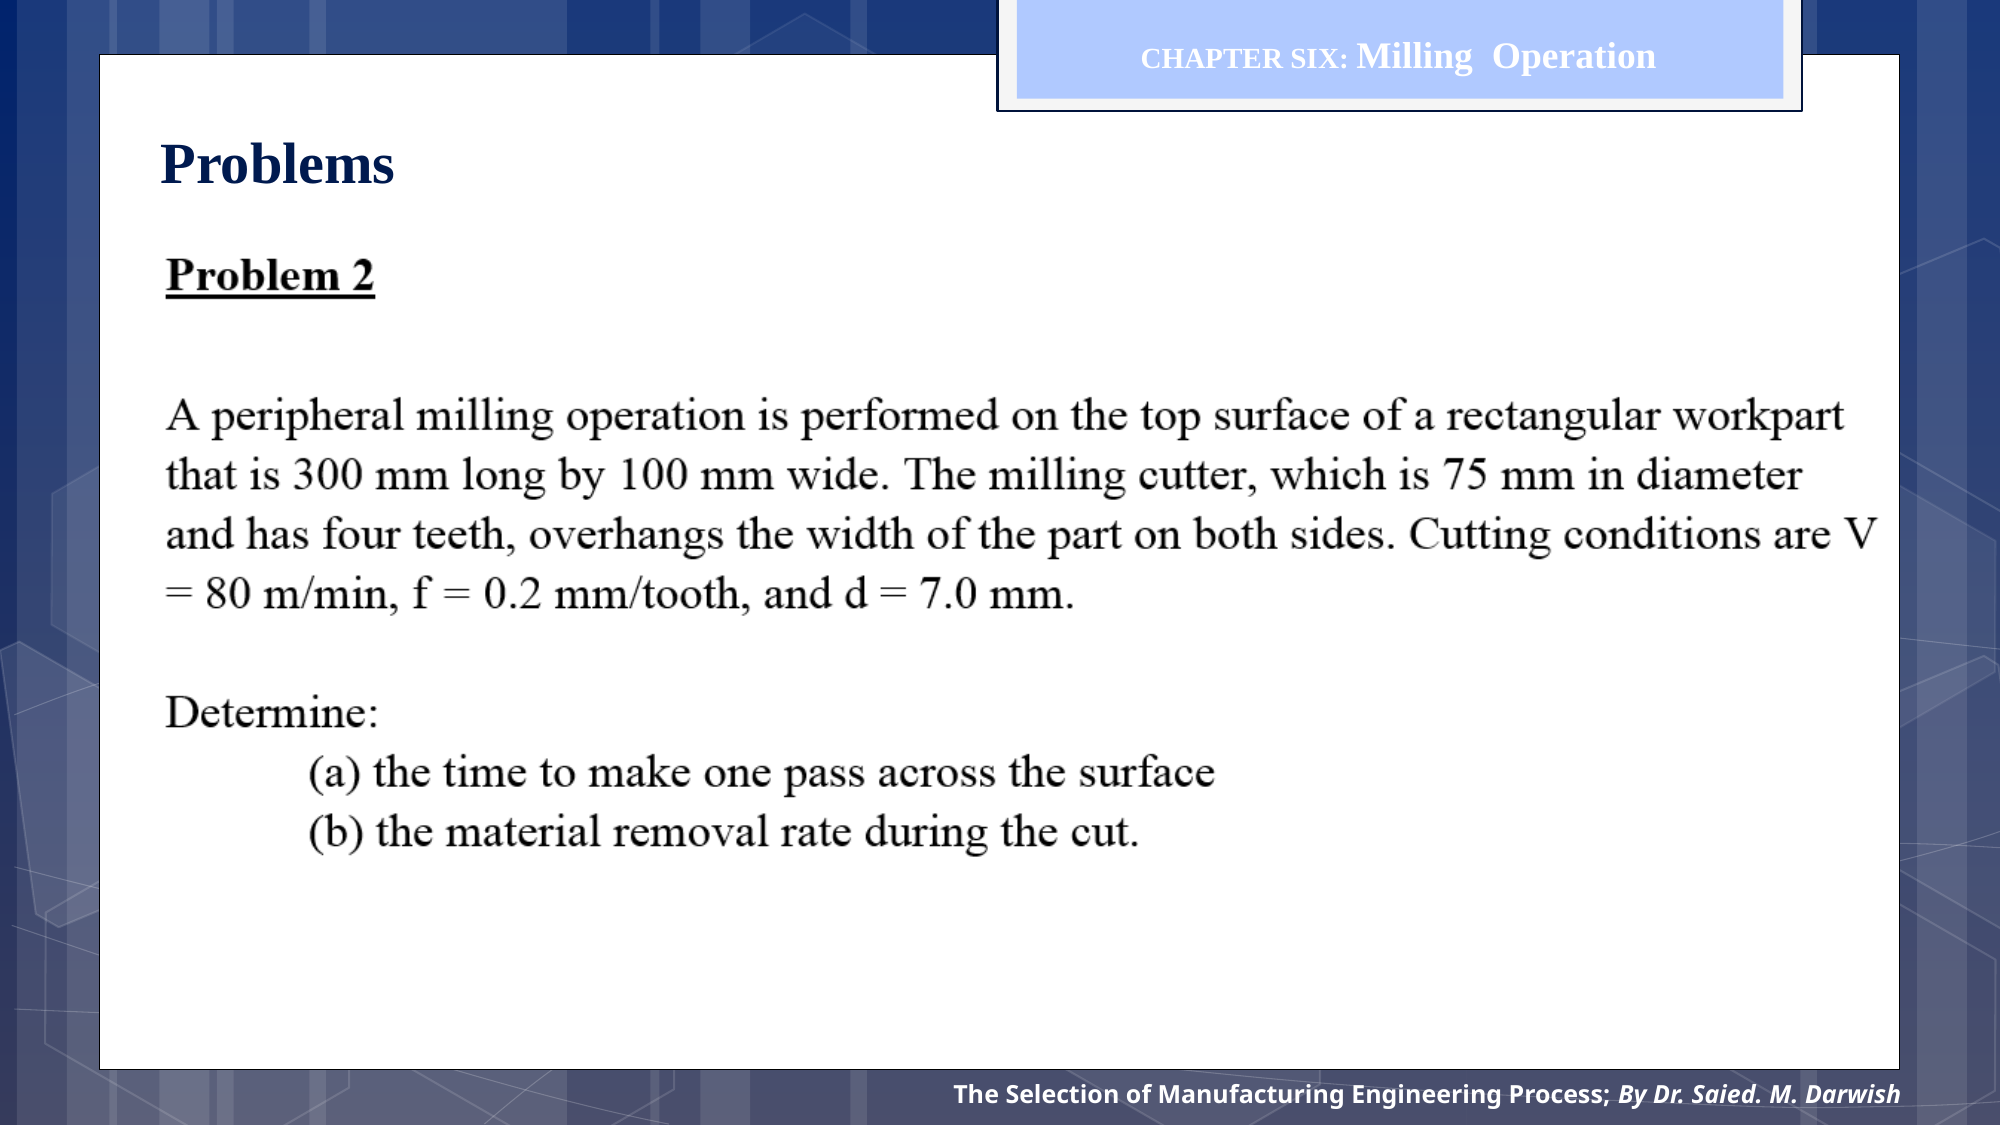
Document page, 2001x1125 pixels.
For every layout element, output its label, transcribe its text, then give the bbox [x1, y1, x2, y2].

text_box Problems [145, 102, 1887, 203]
picture [148, 243, 1894, 867]
text_box CHAPTER SIX: Milling Operation [940, 0, 1858, 84]
